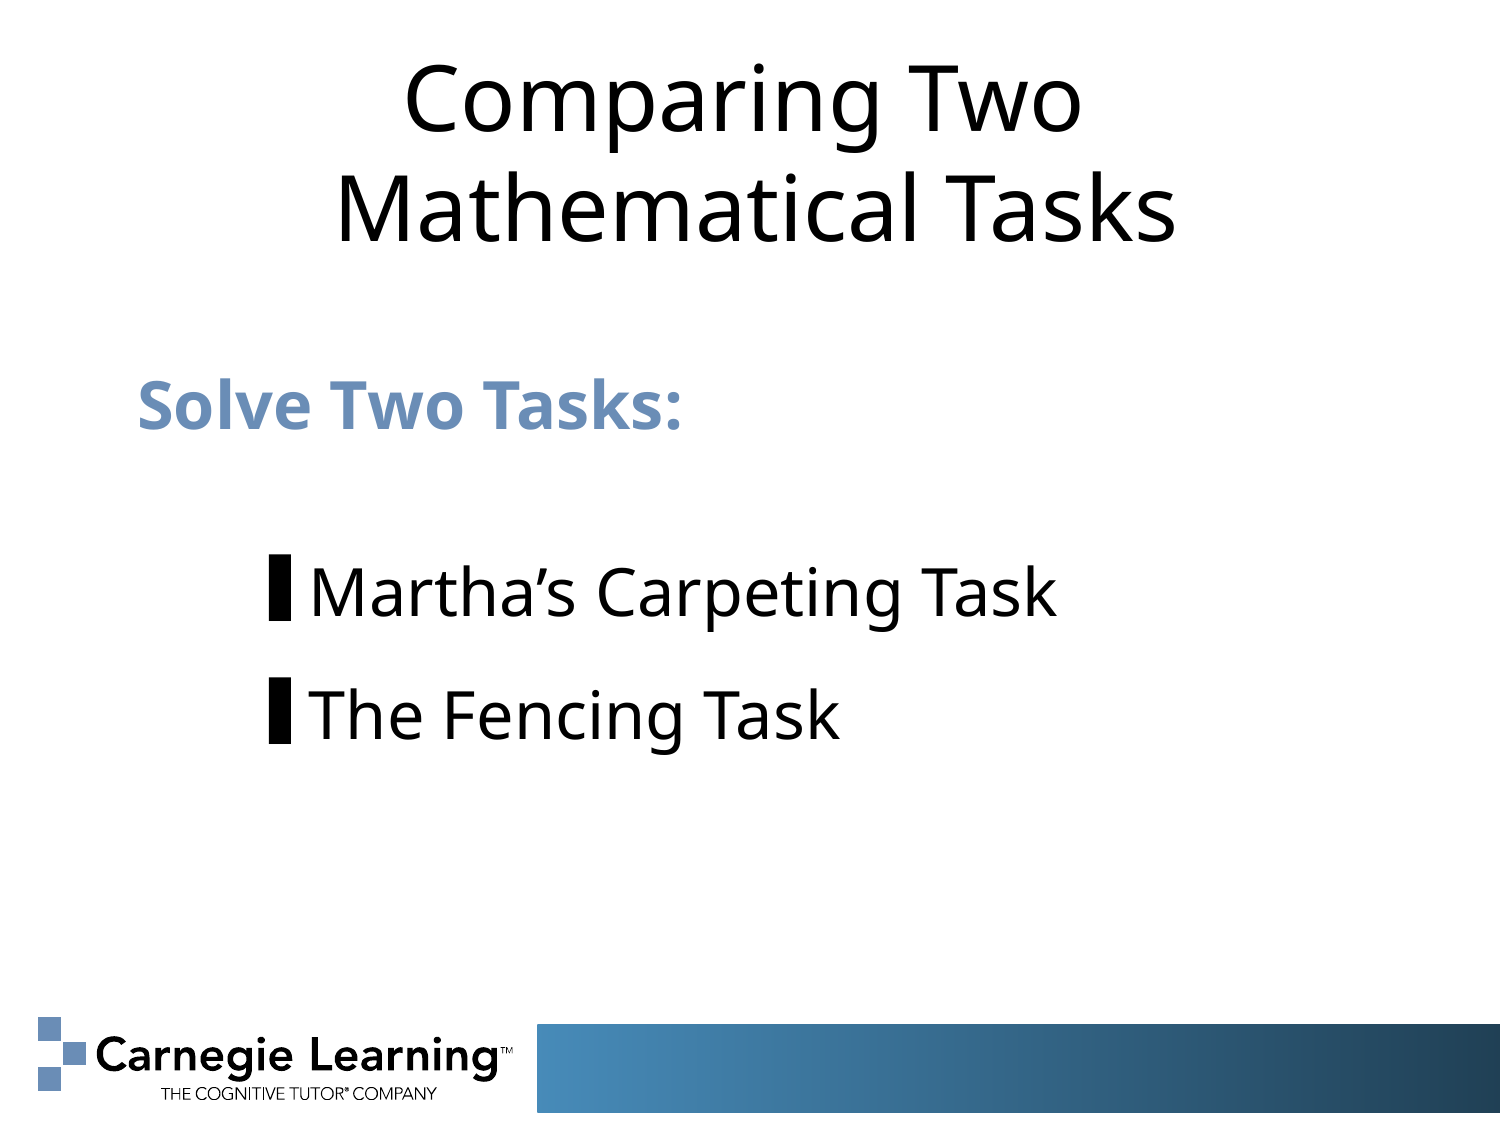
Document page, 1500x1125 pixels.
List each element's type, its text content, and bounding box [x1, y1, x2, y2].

title Comparing Two Mathematical Tasks [49, 37, 1463, 263]
list Solve Two Tasks: Martha’s Carpeting Task The Fencing Task [87, 262, 1463, 938]
